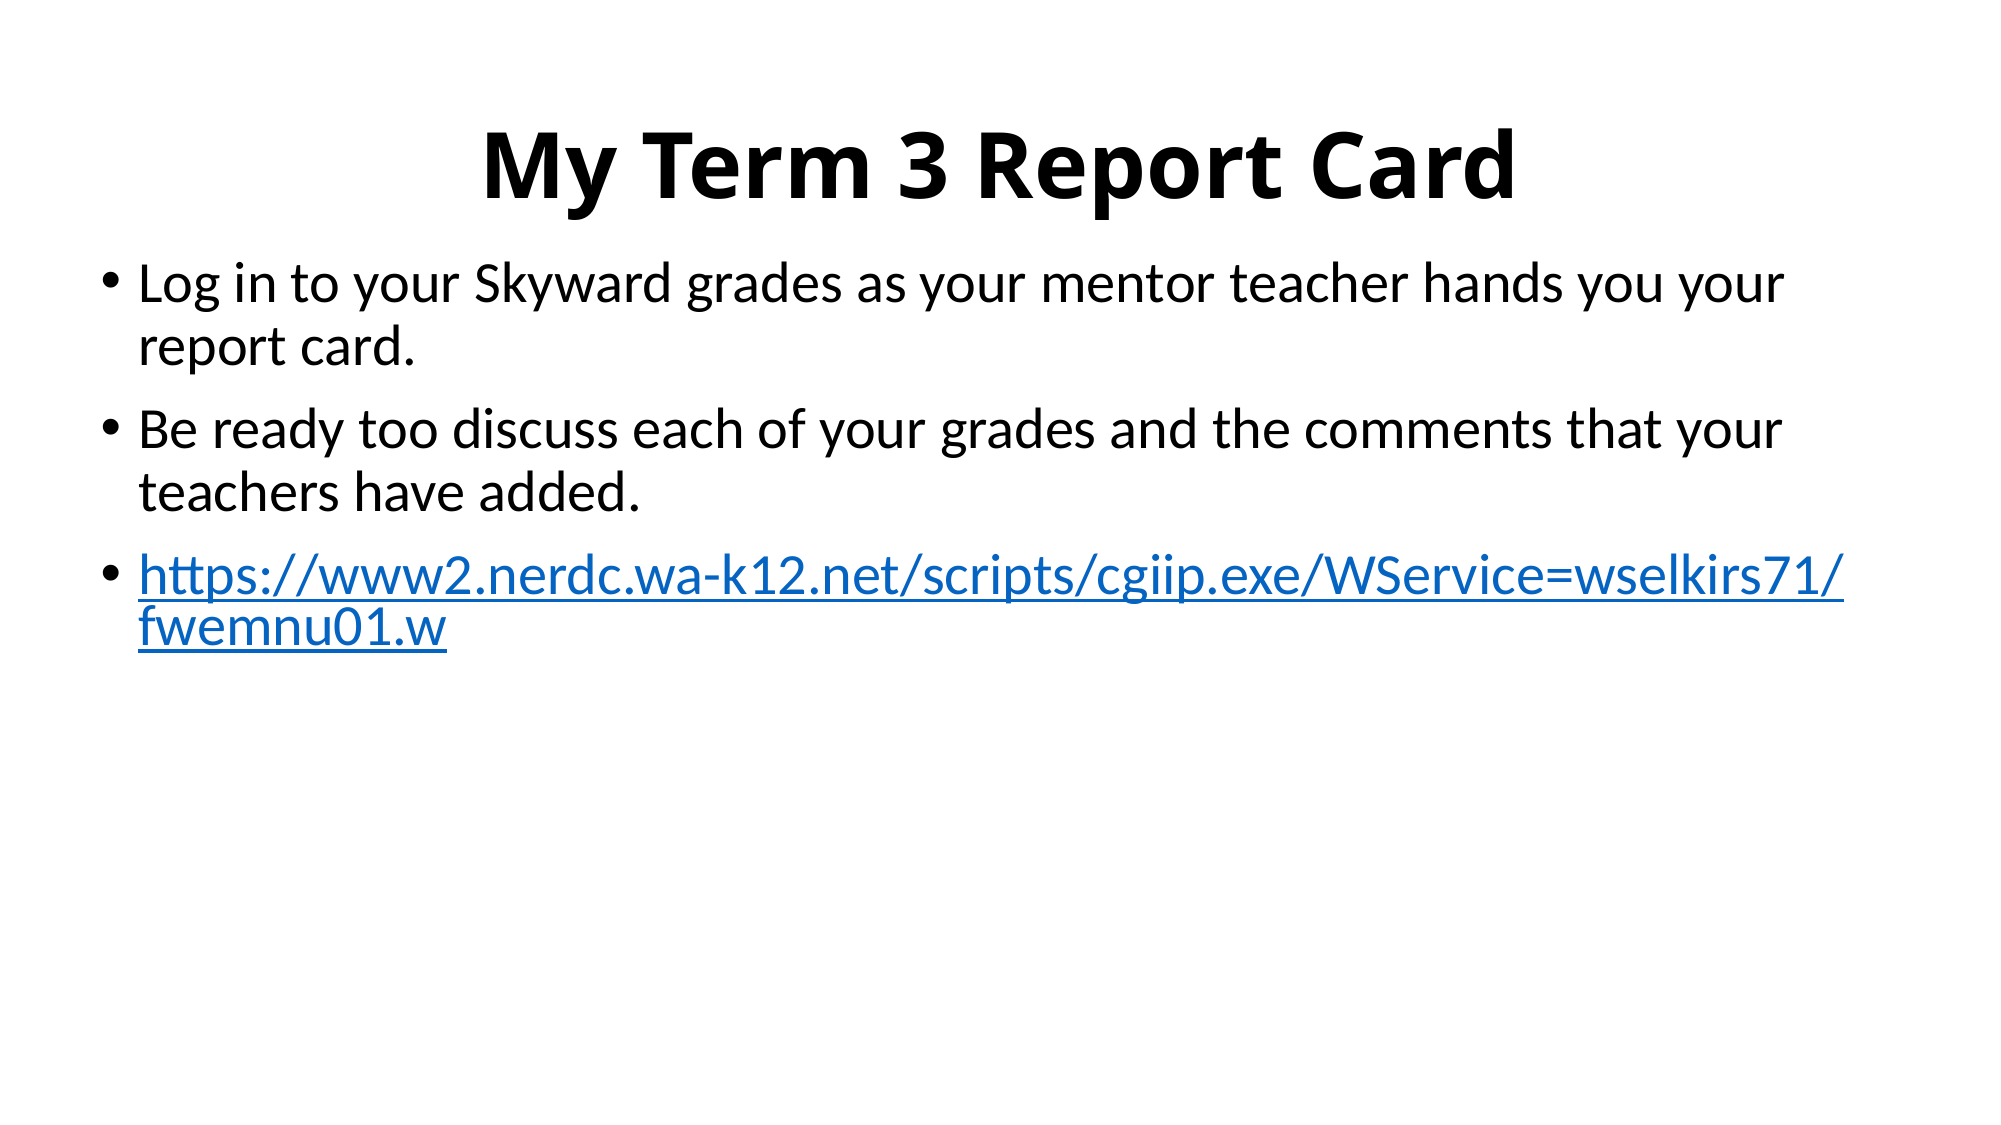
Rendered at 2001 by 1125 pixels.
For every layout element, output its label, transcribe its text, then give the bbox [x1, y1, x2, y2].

title My Term 3 Report Card [137, 59, 1863, 244]
list Log in to your Skyward grades as your mentor teacher hands you your report card. Be ready too discuss each of your grades and the comments that your teachers have added. https://www2.nerdc.wa-k12.net/scripts/cgiip.exe/WService=wselkirs71/fwemnu01.w [85, 244, 1863, 1014]
